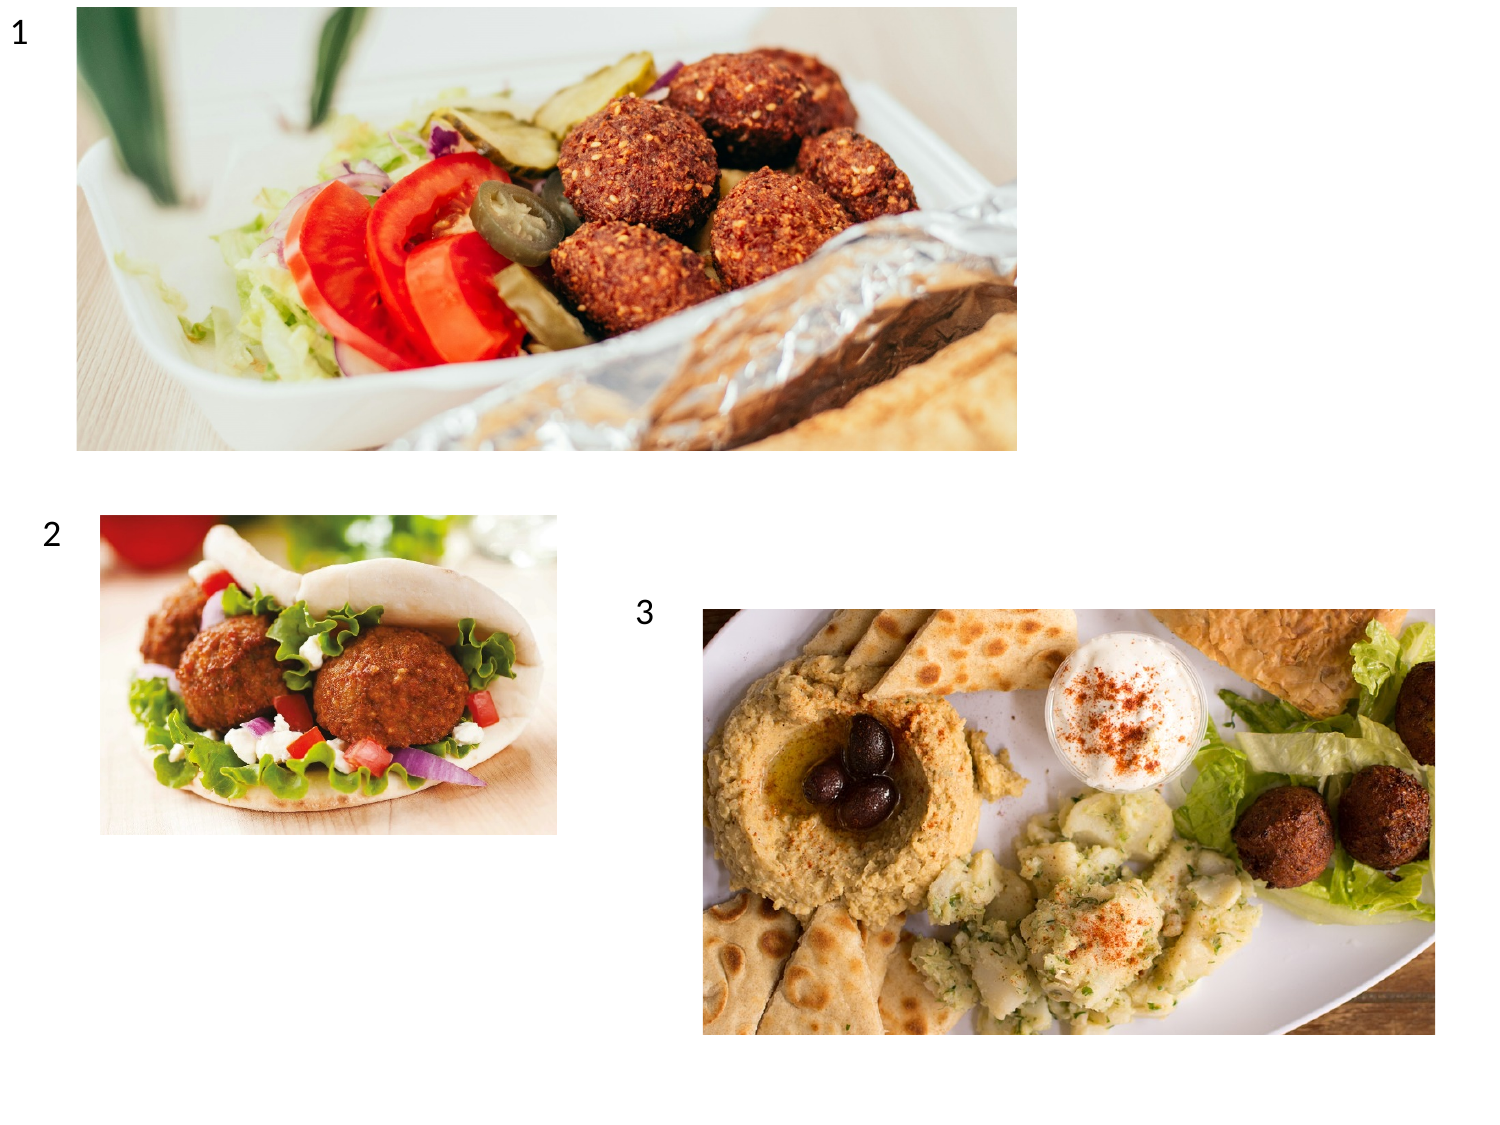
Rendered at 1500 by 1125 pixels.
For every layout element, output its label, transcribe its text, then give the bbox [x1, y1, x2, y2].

picture [702, 609, 1436, 1035]
text_box 3 [620, 579, 670, 640]
text_box 1 [0, 0, 44, 60]
picture [76, 7, 1018, 451]
picture [100, 514, 558, 835]
text_box 2 [27, 501, 77, 562]
